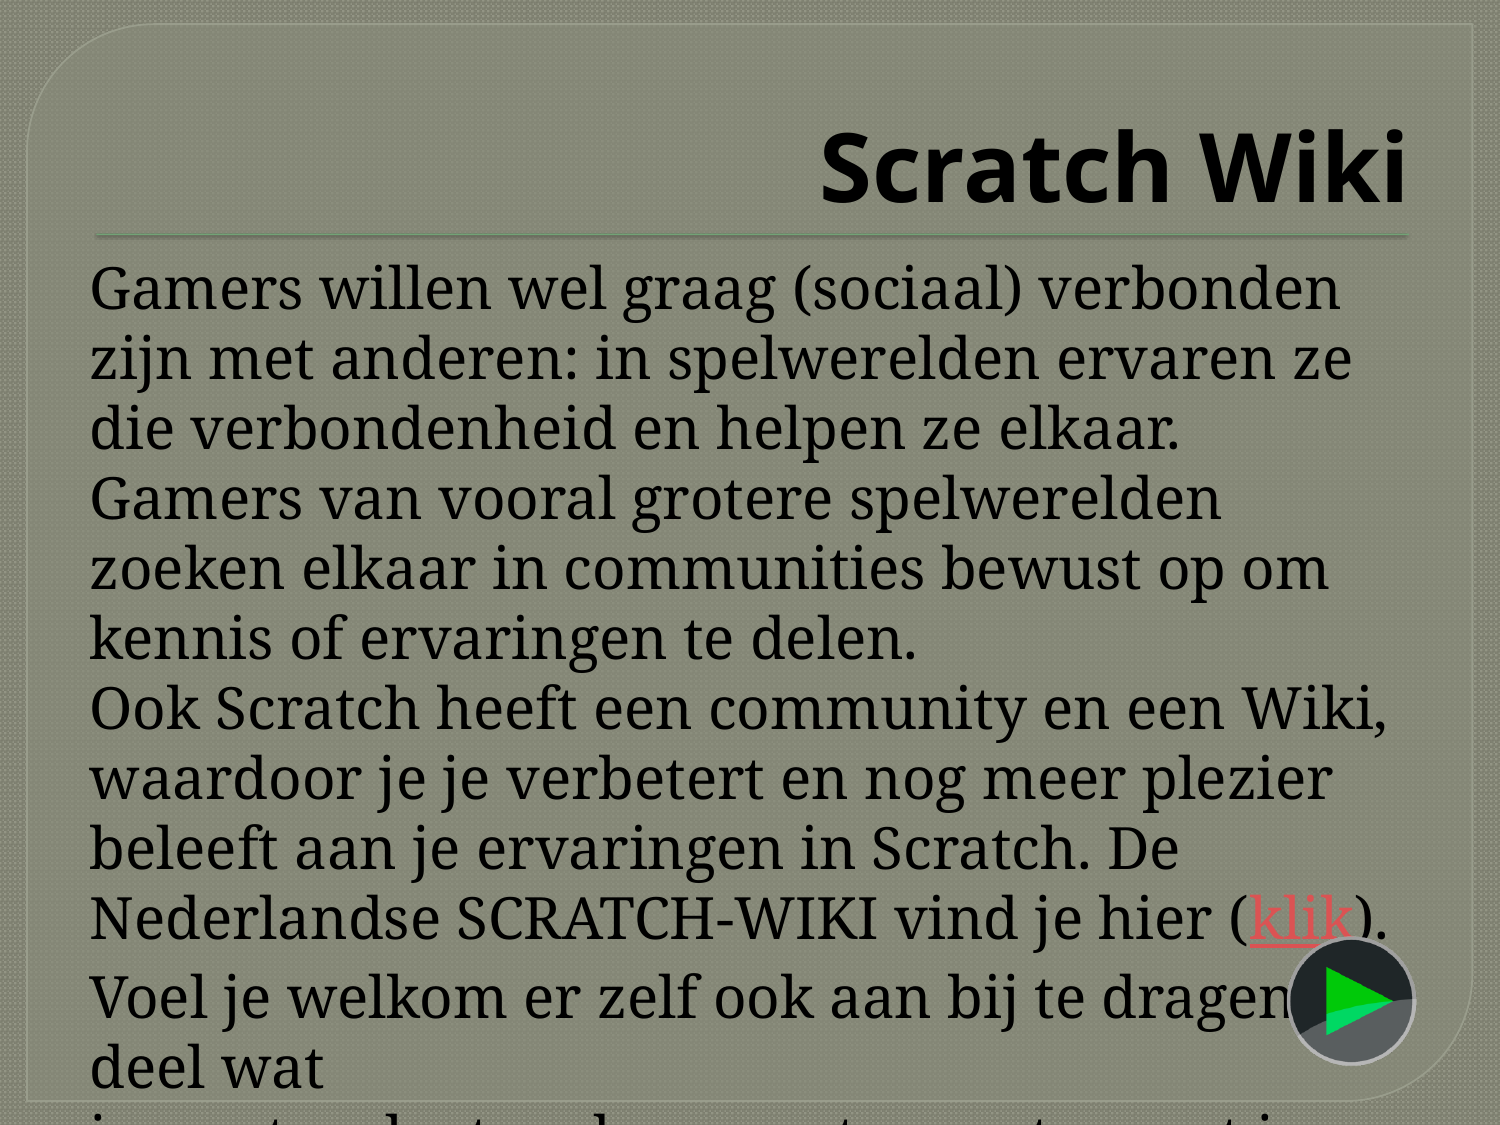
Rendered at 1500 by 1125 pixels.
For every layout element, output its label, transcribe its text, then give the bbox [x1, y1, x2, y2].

list Gamers willen wel graag (sociaal) verbonden zijn met anderen: in spelwerelden ervaren ze die verbondenheid en helpen ze elkaar. Gamers van vooral grotere spelwerelden zoeken elkaar in communities bewust op om kennis of ervaringen te delen. Ook Scratch heeft een community en een Wiki, waardoor je je verbetert en nog meer plezier beleeft aan je ervaringen in Scratch. De Nederlandse SCRATCH-WIKI vind je hier (klik). Voel je welkom er zelf ook aan bij te dragen: deel wat je weet en laat anderen wat ze weten met jou delen! [75, 243, 1436, 1106]
picture [1269, 917, 1434, 1083]
title Scratch Wiki [75, 41, 1425, 230]
